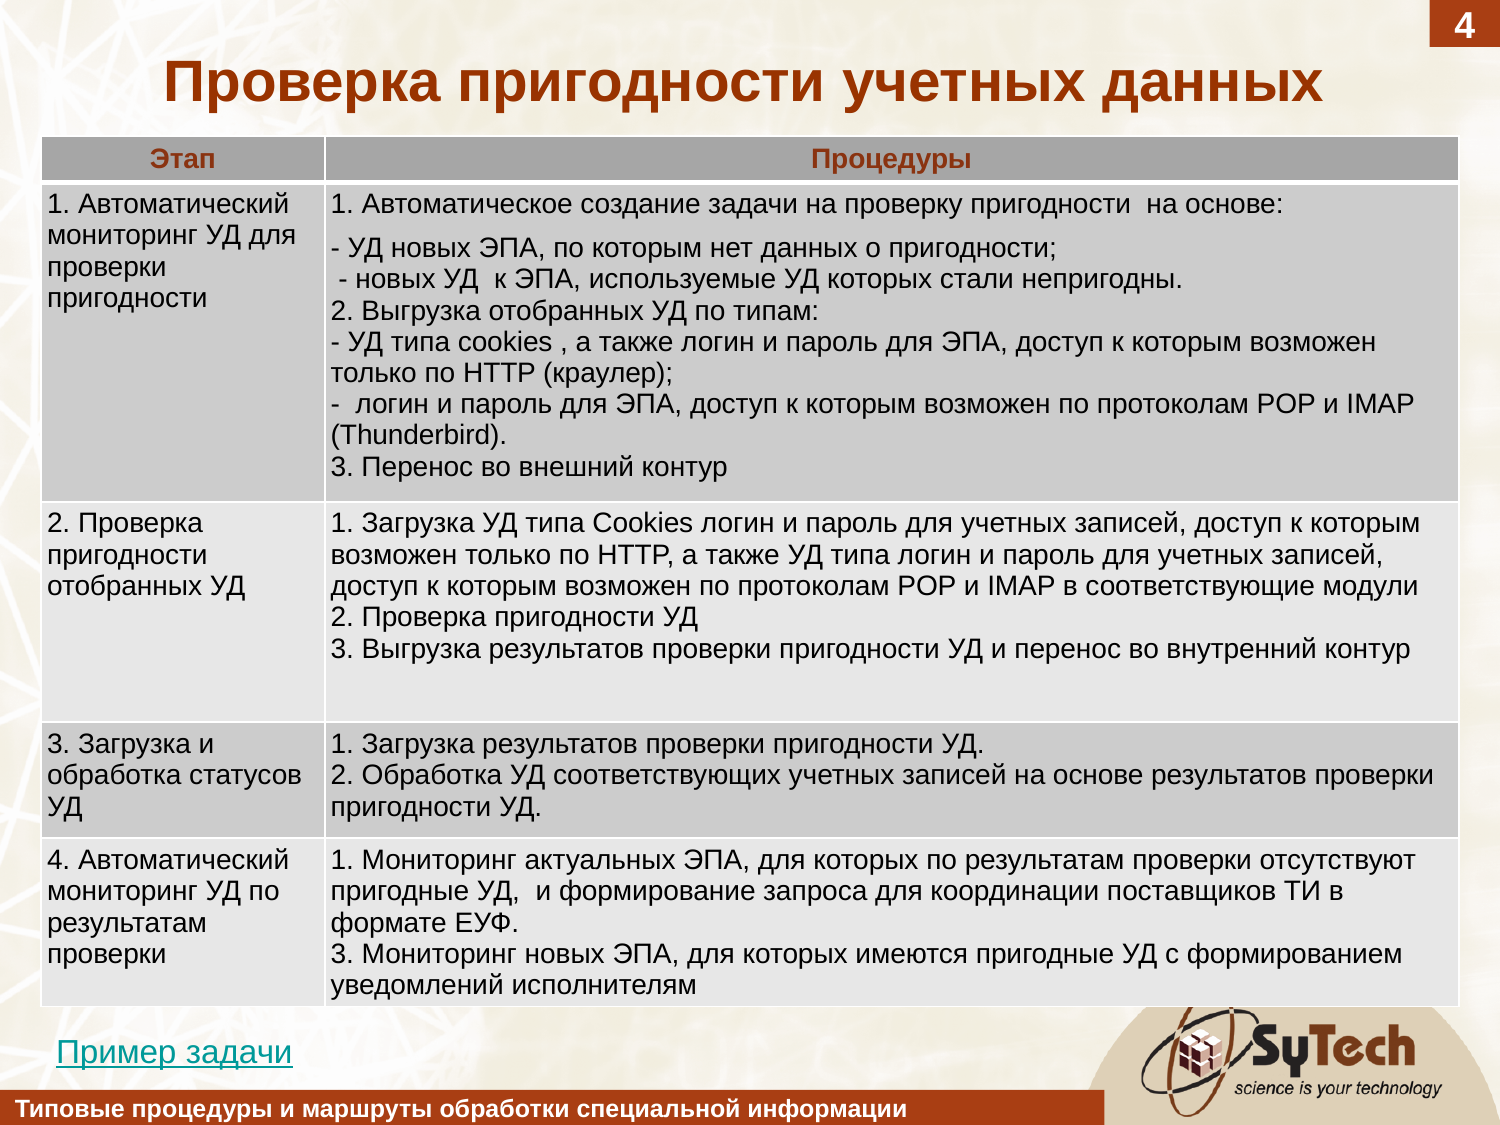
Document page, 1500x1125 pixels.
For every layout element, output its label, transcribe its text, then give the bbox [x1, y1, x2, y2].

table_cell 1. Автоматическое создание задачи на проверку пригодности на основе: - УД новых ЭПА, по которым нет данных о пригодности; - новых УД к ЭПА, используемые УД которых стали непригодны. 2. Выгрузка отобранных УД по типам: - УД типа cookies , а также логин и пароль для ЭПА, доступ к которым возможен только по HTTP (краулер); - логин и пароль для ЭПА, доступ к которым возможен по протоколам POP и IMAP (Thunderbird). 3. Перенос во внешний контур [326, 185, 1458, 501]
table_header Этап [42, 137, 324, 180]
table_cell 1. Загрузка результатов проверки пригодности УД. 2. Обработка УД соответствующих учетных записей на основе результатов проверки пригодности УД. [326, 723, 1458, 837]
text_box Типовые процедуры и маршруты обработки специальной информации [0, 1089, 1105, 1125]
table_cell 1. Загрузка УД типа Cookies логин и пароль для учетных записей, доступ к которым возможен только по HTTP, а также УД типа логин и пароль для учетных записей, доступ к которым возможен по протоколам POP и IMAP в соответствующие модули 2. Проверка пригодности УД 3. Выгрузка результатов проверки пригодности УД и перенос во внутренний контур [326, 503, 1458, 721]
table_cell 1. Мониторинг актуальных ЭПА, для которых по результатам проверки отсутствуют пригодные УД, и формирование запроса для координации поставщиков ТИ в формате ЕУФ. 3. Мониторинг новых ЭПА, для которых имеются пригодные УД с формированием уведомлений исполнителям [326, 839, 1458, 1006]
table_header Процедуры [326, 137, 1458, 180]
picture [0, 0, 1500, 1125]
text_box Проверка пригодности учетных данных [29, 7, 1460, 149]
table_cell 3. Загрузка и обработка статусов УД [42, 723, 324, 837]
text_box 4 [1429, 0, 1500, 47]
text_box Пример задачи [41, 1023, 349, 1078]
table_cell 4. Автоматический мониторинг УД по результатам проверки [42, 839, 324, 1006]
table_cell 2. Проверка пригодности отобранных УД [42, 503, 324, 721]
table_cell 1. Автоматический мониторинг УД для проверки пригодности [42, 185, 324, 501]
